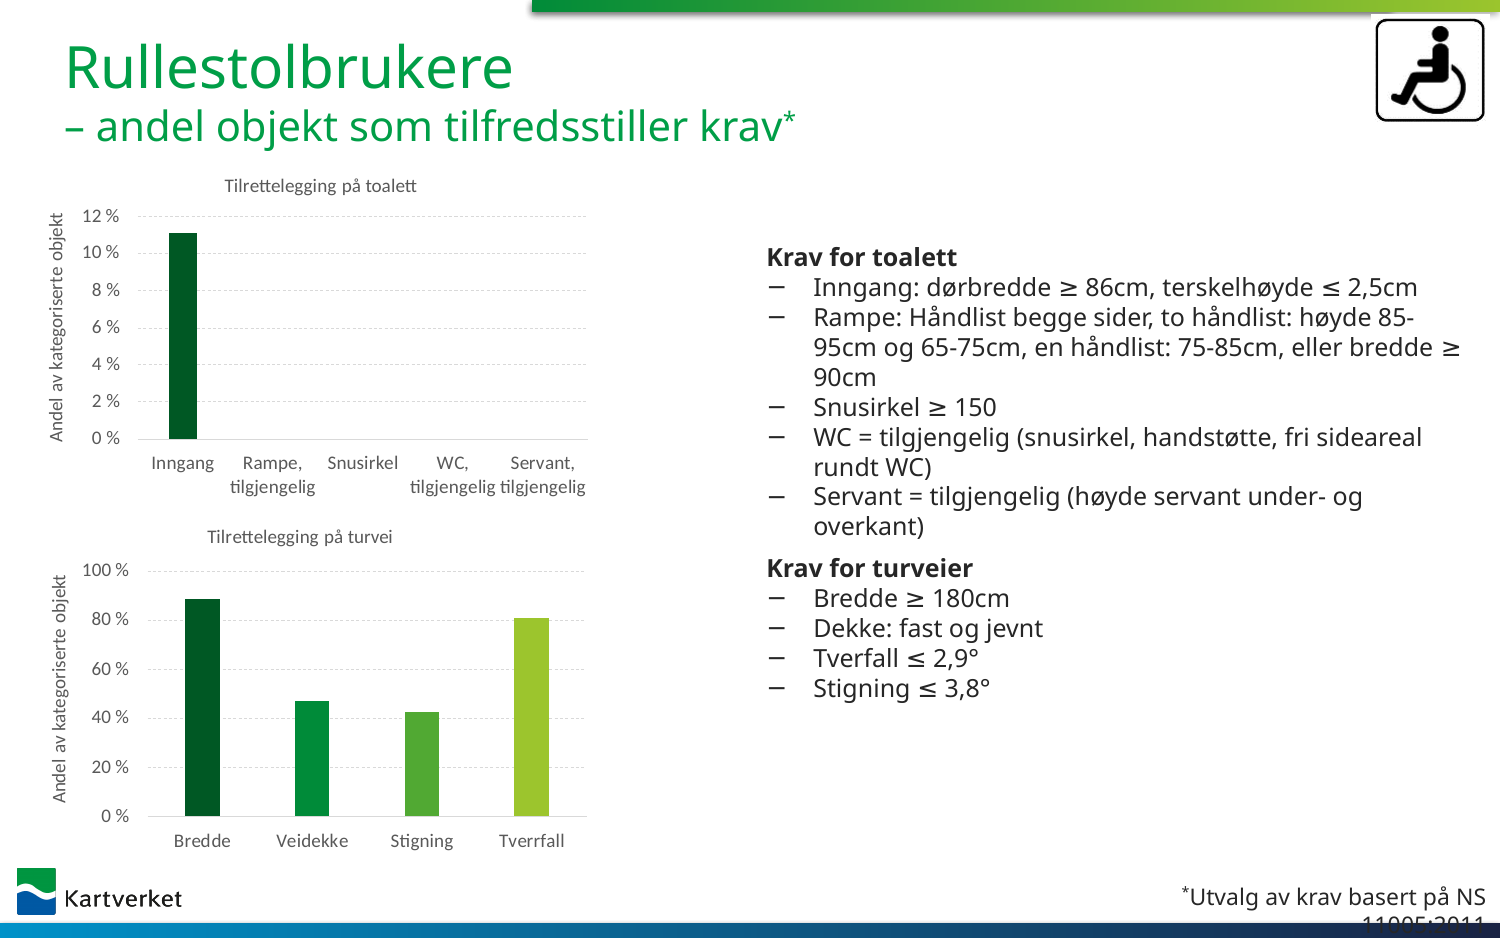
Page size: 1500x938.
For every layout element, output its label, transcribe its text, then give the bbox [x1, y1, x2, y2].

picture [41, 520, 598, 859]
text_box Krav for turveier Bredde ≥ 180cm Dekke: fast og jevnt Tverfall ≤ 2,9° Stigning ≤ 3,8° [751, 545, 1483, 710]
text_box *Utvalg av krav basert på NS 11005:2011 [1068, 873, 1500, 938]
picture [41, 166, 599, 505]
picture [1371, 13, 1491, 127]
text_box Krav for toalett Inngang: dørbredde ≥ 86cm, terskelhøyde ≤ 2,5cm Rampe: Håndlist begge sider, to håndlist: høyde 85-95cm og 65-75cm, en håndlist: 75-85cm, eller bredde ≥ 90cm Snusirkel ≥ 150 WC = tilgjengelig (snusirkel, handstøtte, fri sideareal rundt WC) Servant = tilgjengelig (høyde servant under- og overkant) [751, 234, 1483, 545]
text_box Rullestolbrukere – andel objekt som tilfredsstiller krav* [49, 14, 1431, 158]
